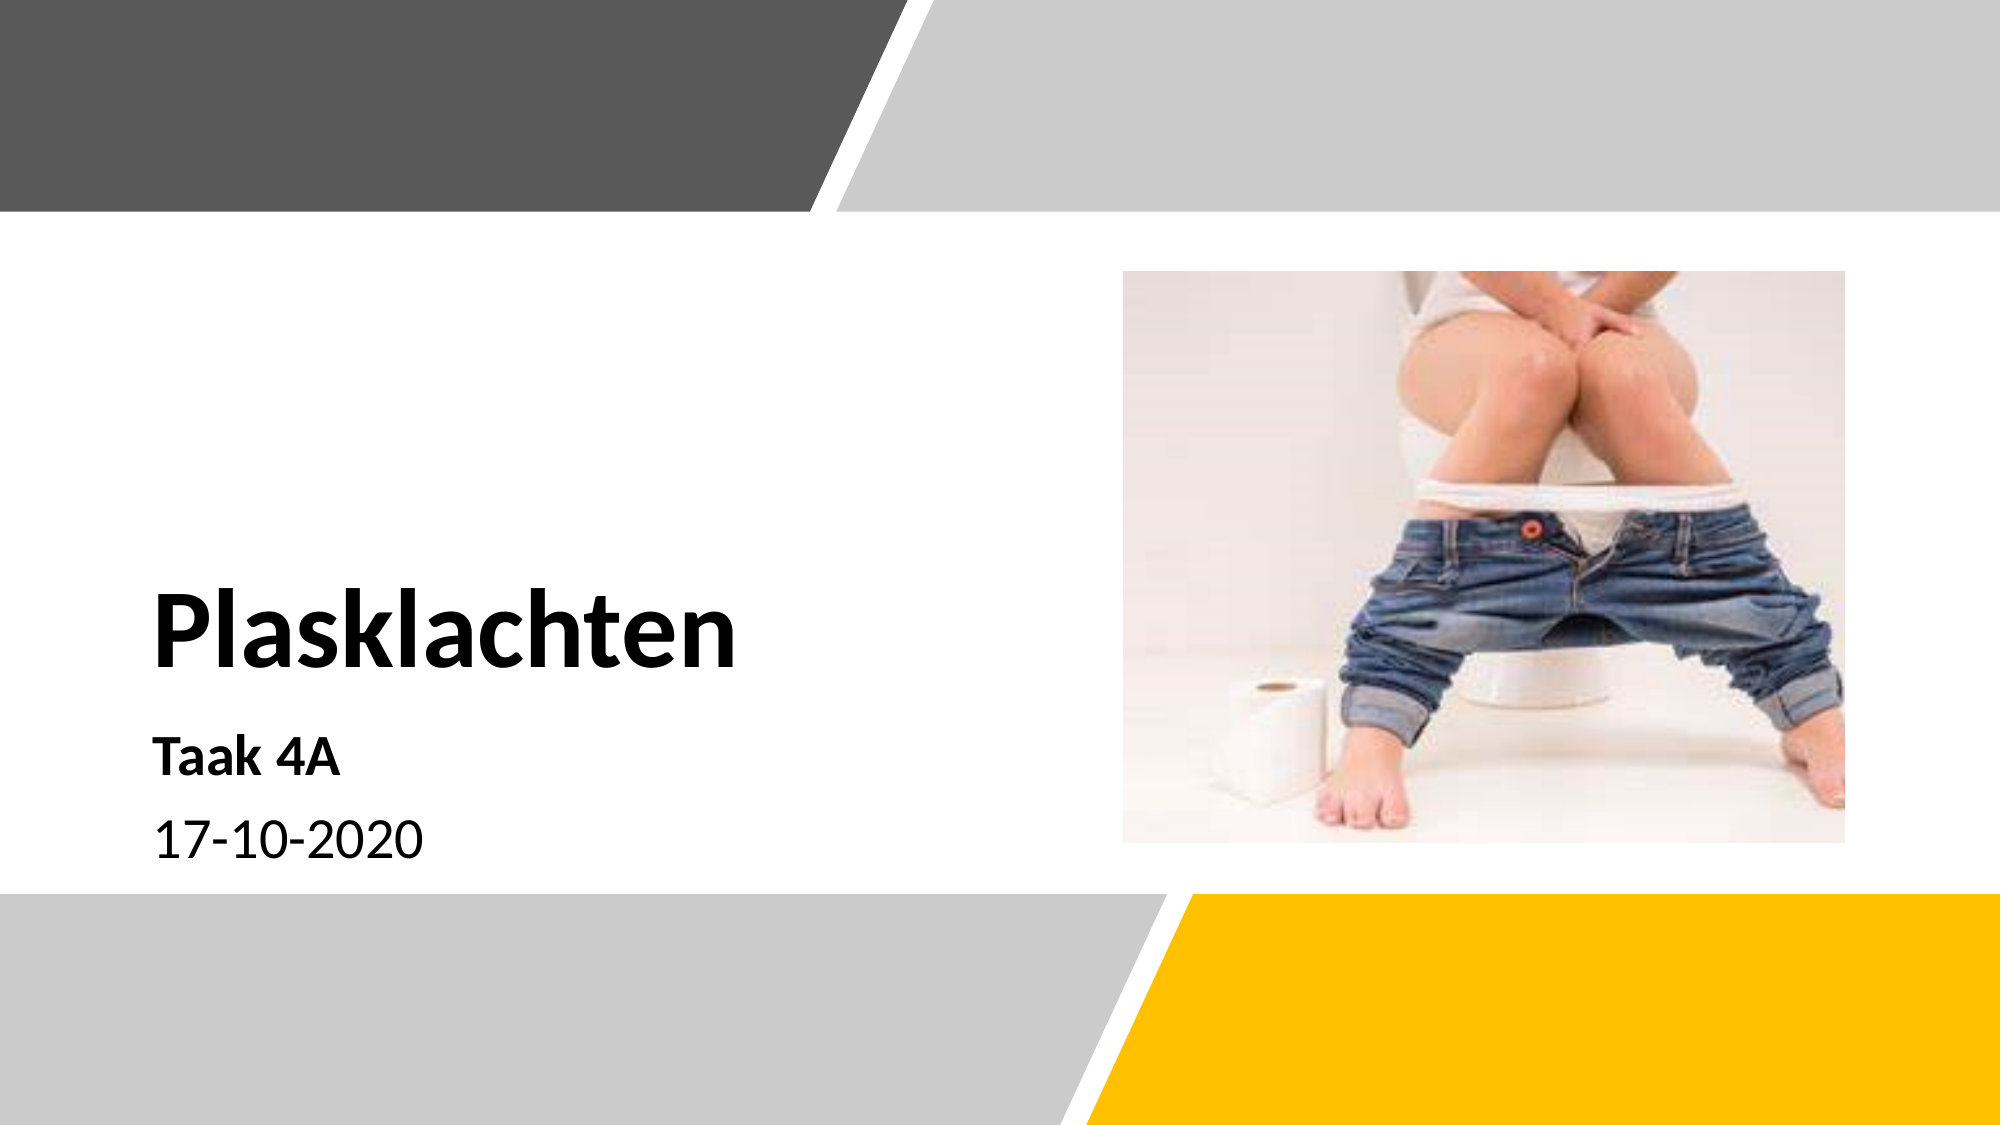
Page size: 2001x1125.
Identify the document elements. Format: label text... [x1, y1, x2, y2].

subtitle Taak 4A 17-10-2020 [138, 717, 895, 882]
text_box [834, 0, 2000, 213]
text_box [0, 893, 1169, 1125]
text_box [1085, 893, 2000, 1125]
picture [1122, 271, 1846, 844]
title Plasklachten [138, 271, 895, 700]
text_box [0, 0, 909, 213]
